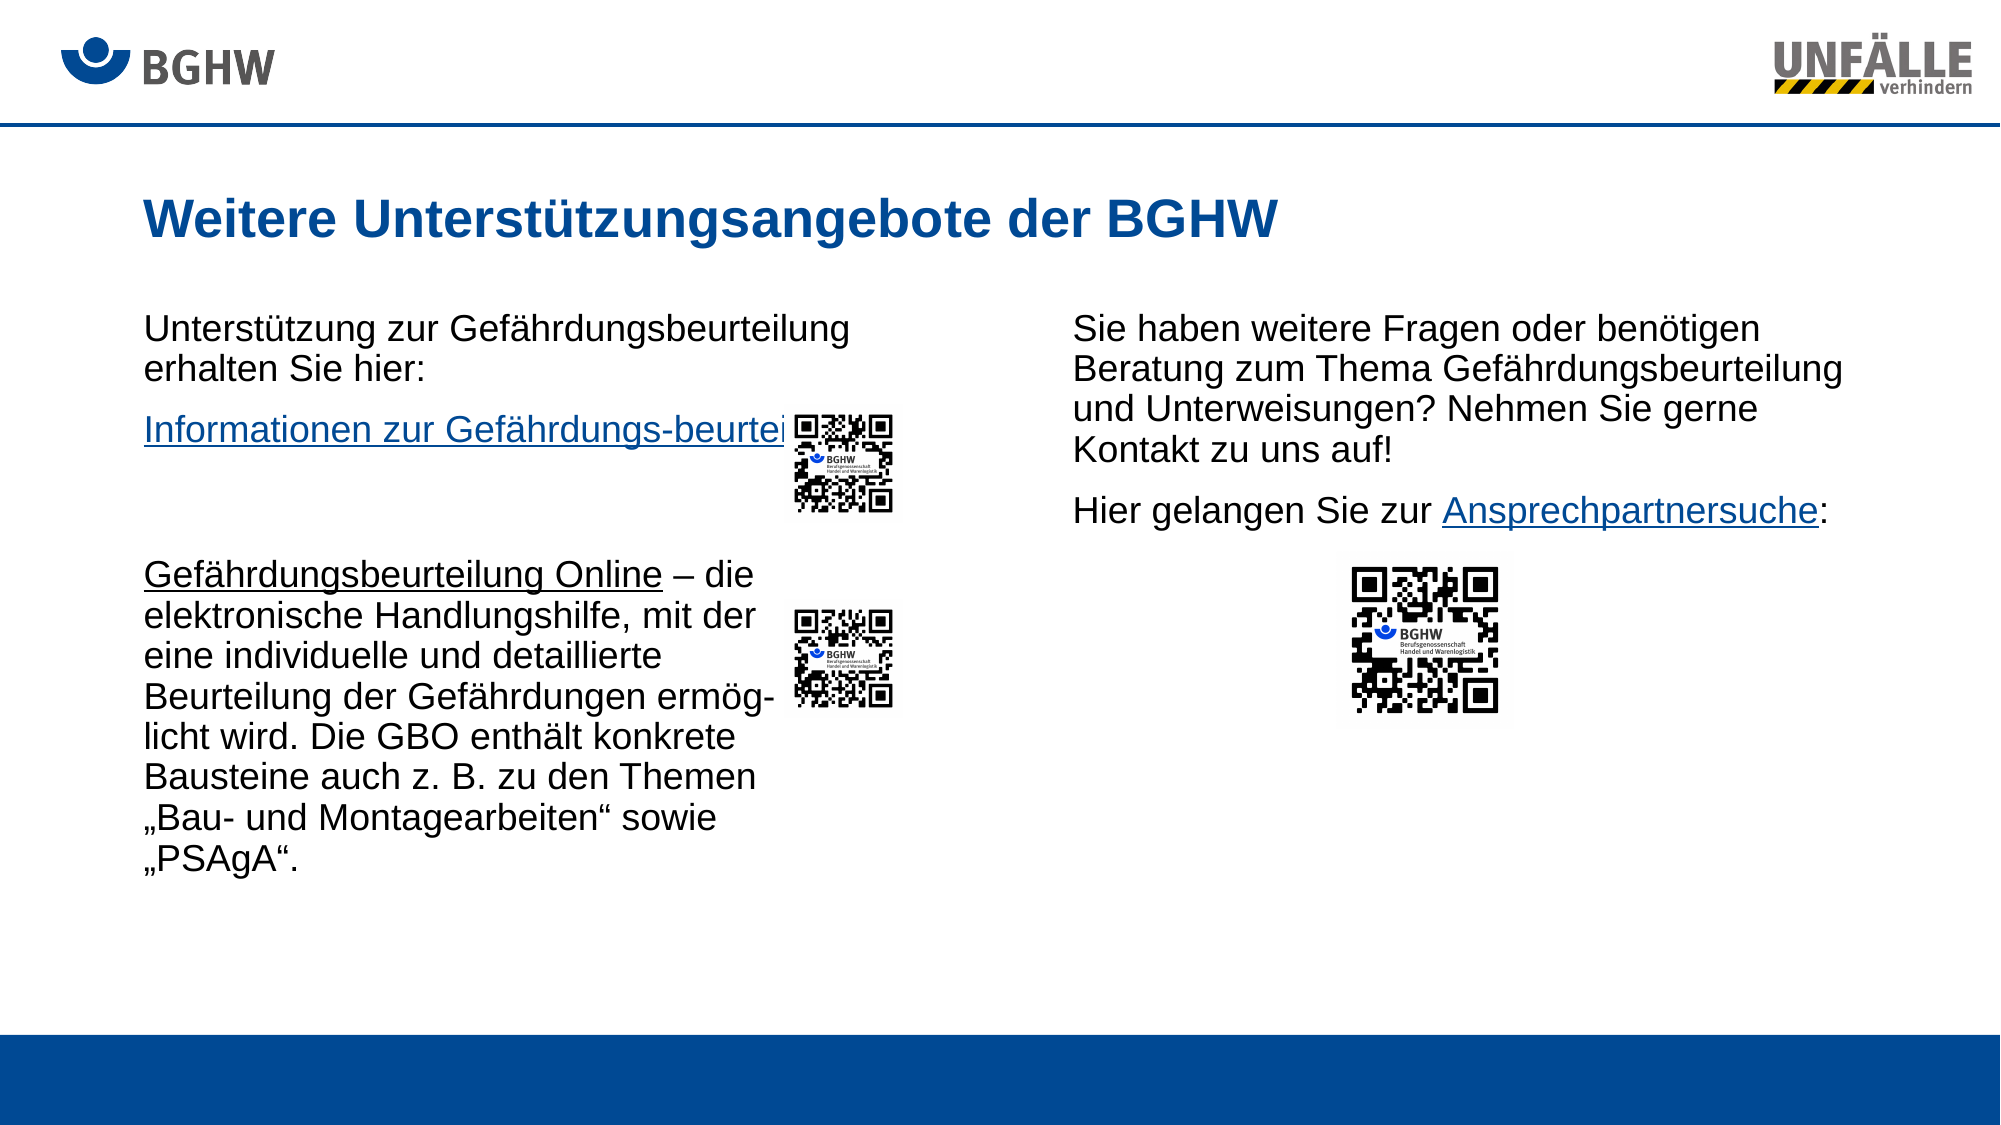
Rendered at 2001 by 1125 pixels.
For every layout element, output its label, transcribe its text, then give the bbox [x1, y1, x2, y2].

picture [61, 37, 275, 85]
list Unterstützung zur Gefährdungsbeurteilung erhalten Sie hier: Informationen zur Gefährdungs- beurteilung Gefährdungsbeurteilung Online – die elektronische Handlungshilfe, mit der eine individuelle und detaillierte Beurteilung der Gefährdungen ermög- licht wird. Die GBO enthält konkrete Bausteine auch z. B. zu den Themen „Bau- und Montagearbeiten“ sowie „PSAgA“. [143, 308, 887, 977]
title Weitere Unterstützungsangebote der BGHW [143, 190, 1856, 277]
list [784, 404, 903, 523]
picture [784, 599, 903, 718]
text_box Sie haben weitere Fragen oder benötigen Beratung zum Thema Gefährdungsbeurteilung und Unterweisungen? Nehmen Sie gerne Kontakt zu uns auf! Hier gelangen Sie zur Ansprechpartnersuche: [1072, 308, 1900, 563]
picture [1336, 551, 1514, 729]
picture [1766, 11, 1984, 107]
